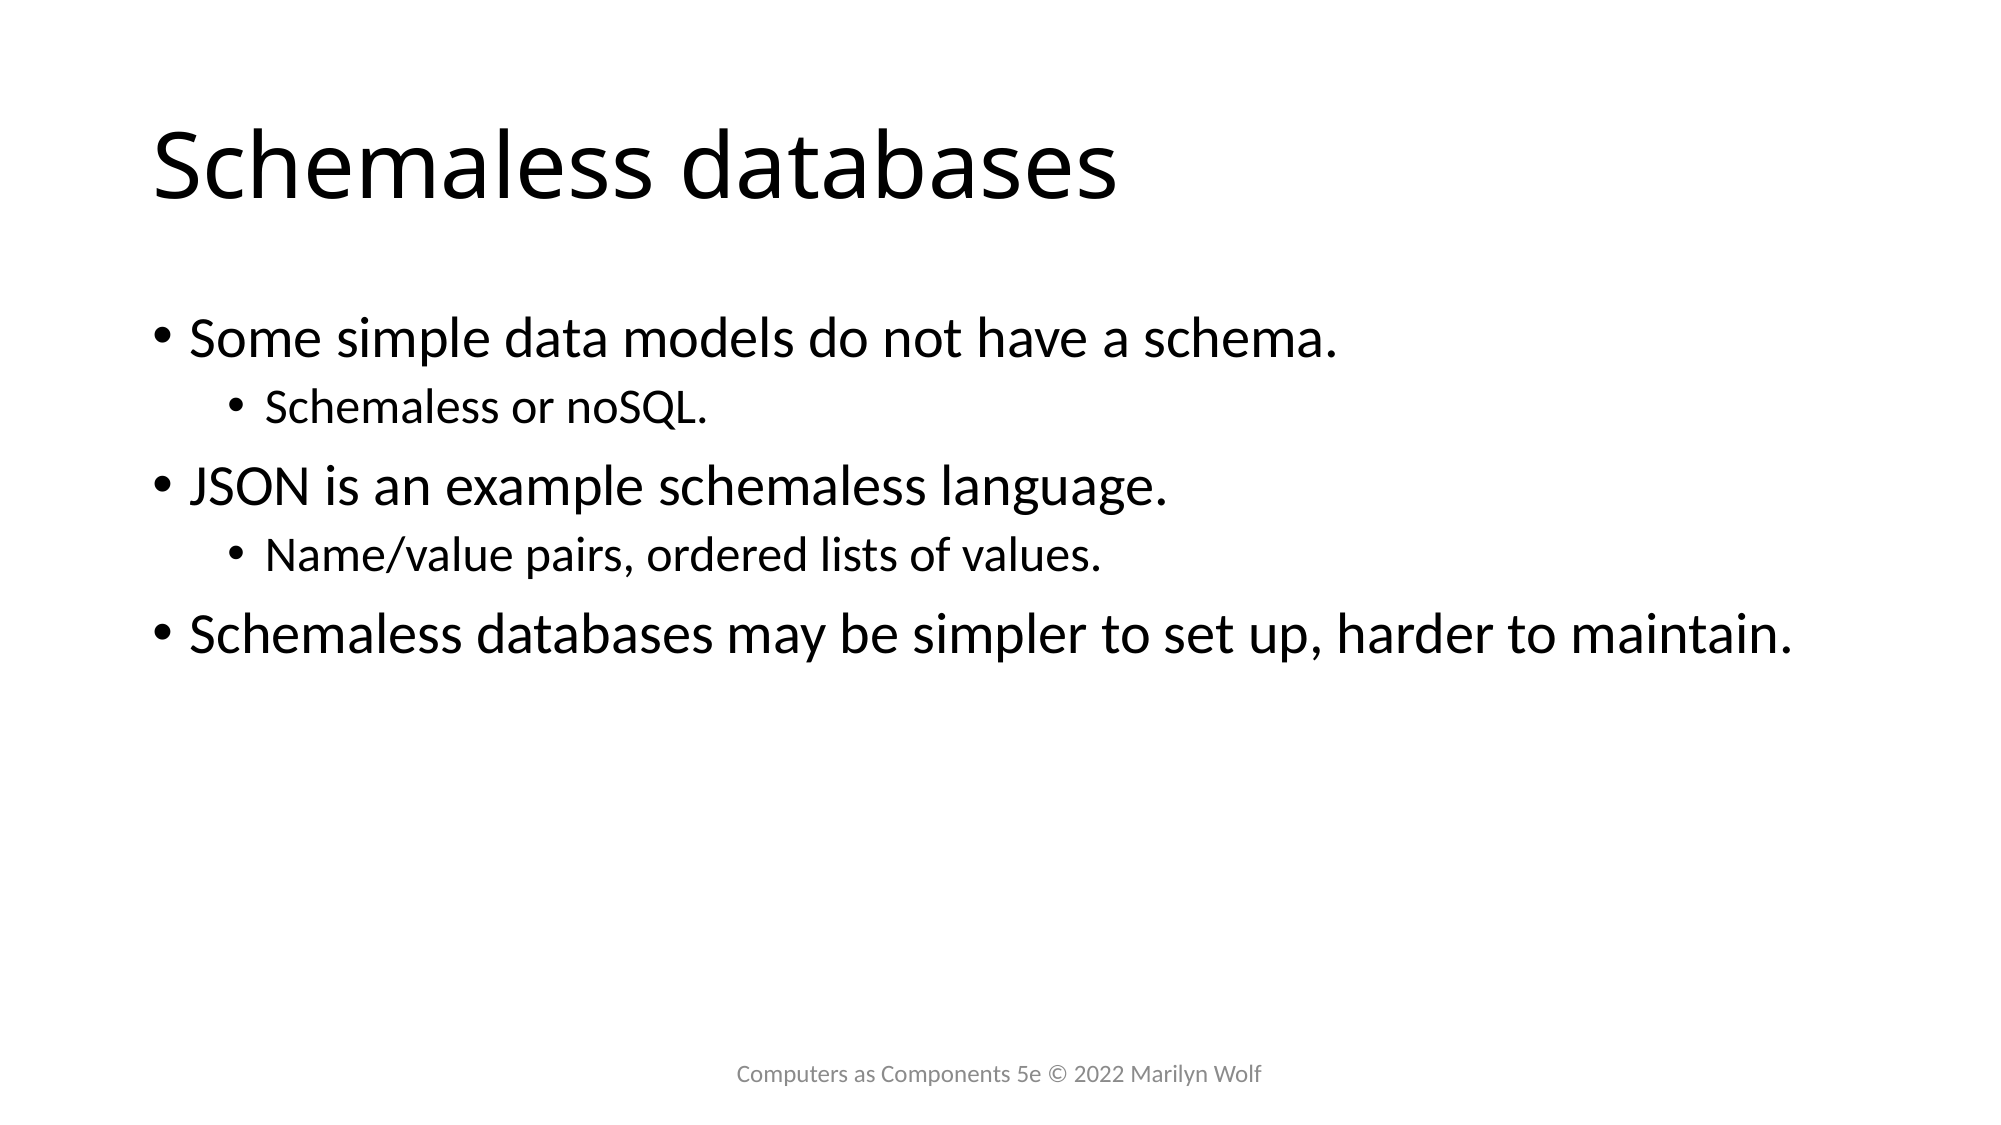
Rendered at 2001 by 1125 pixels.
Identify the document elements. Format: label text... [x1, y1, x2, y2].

footer Computers as Components 5e © 2022 Marilyn Wolf [662, 1042, 1338, 1103]
title Schemaless databases [137, 59, 1863, 278]
list Some simple data models do not have a schema. Schemaless or noSQL. JSON is an example schemaless language. Name/value pairs, ordered lists of values. Schemaless databases may be simpler to set up, harder to maintain. [137, 299, 1863, 1014]
